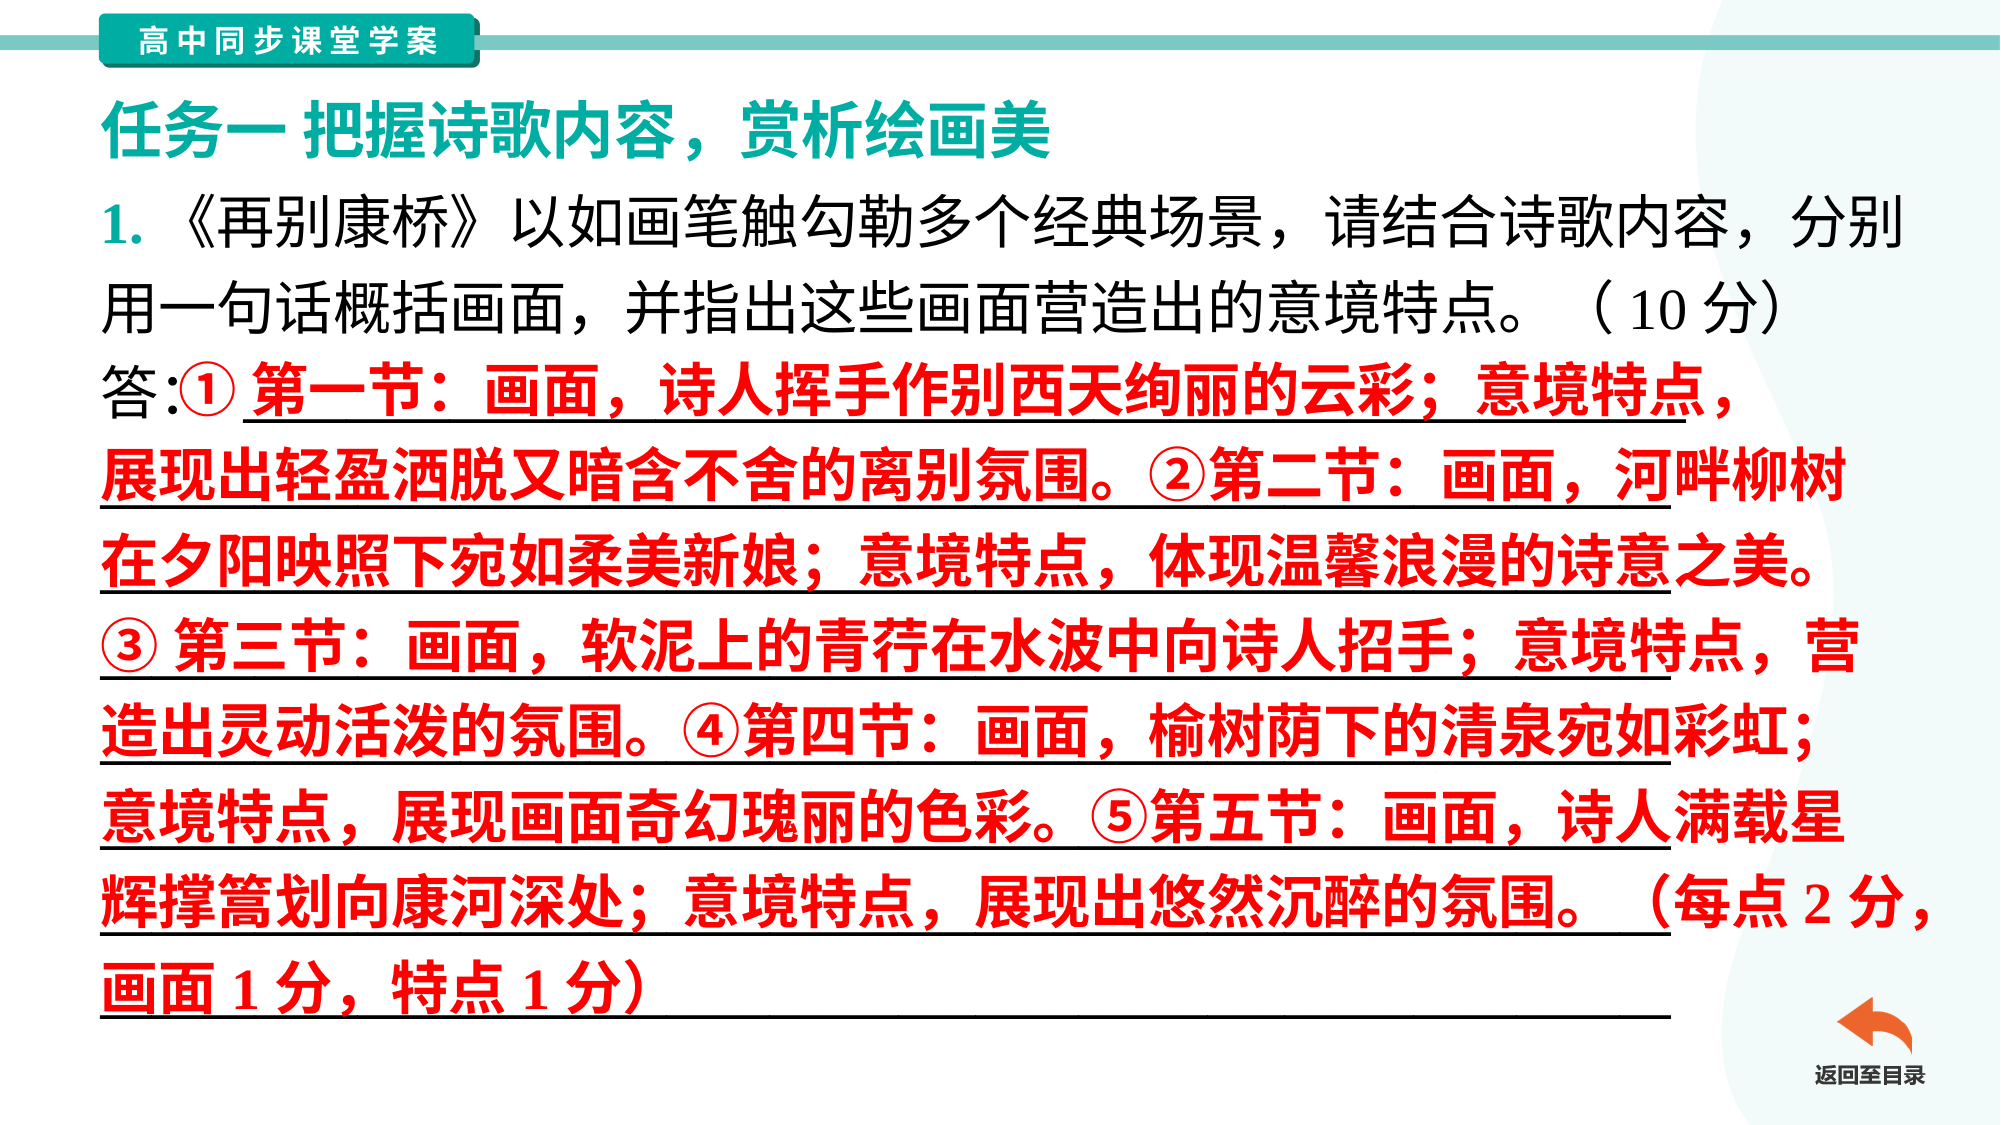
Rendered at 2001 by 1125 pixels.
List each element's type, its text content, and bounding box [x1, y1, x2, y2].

picture [0, 0, 2000, 1125]
text_box ①第一节：画面，诗人挥手作别西天绚丽的云彩；意境特点， 展现出轻盈洒脱又暗含不舍的离别氛围。②第二节：画面，河畔柳树 在夕阳映照下宛如柔美新娘；意境特点，体现温馨浪漫的诗意之美。 ③第三节：画面，软泥上的青荇在水波中向诗人招手；意境特点，营 造出灵动活泼的氛围。④第四节：画面，榆树荫下的清泉宛如彩虹； 意境特点，展现画面奇幻瑰丽的色彩。⑤第五节：画面，诗人满载星 辉撑篙划向康河深处；意境特点，展现出悠然沉醉的氛围。（每点2分， 画面1分，特点1分） [100, 337, 1899, 1014]
text_box 任务一 把握诗歌内容，赏析绘画美 [100, 76, 1899, 160]
text_box 1.《再别康桥》以如画笔触勾勒多个经典场景，请结合诗歌内容，分别 用一句话概括画面，并指出这些画面营造出的意境特点。（10分） 答： ________________________________________________________ _____________________________________________________________ _____________________________________________________________ _____________________________________________________________ _____________________________________________________________ _____________________________________________________________ _____________________________________________________________ _____________________________________________________________ [100, 170, 1899, 337]
